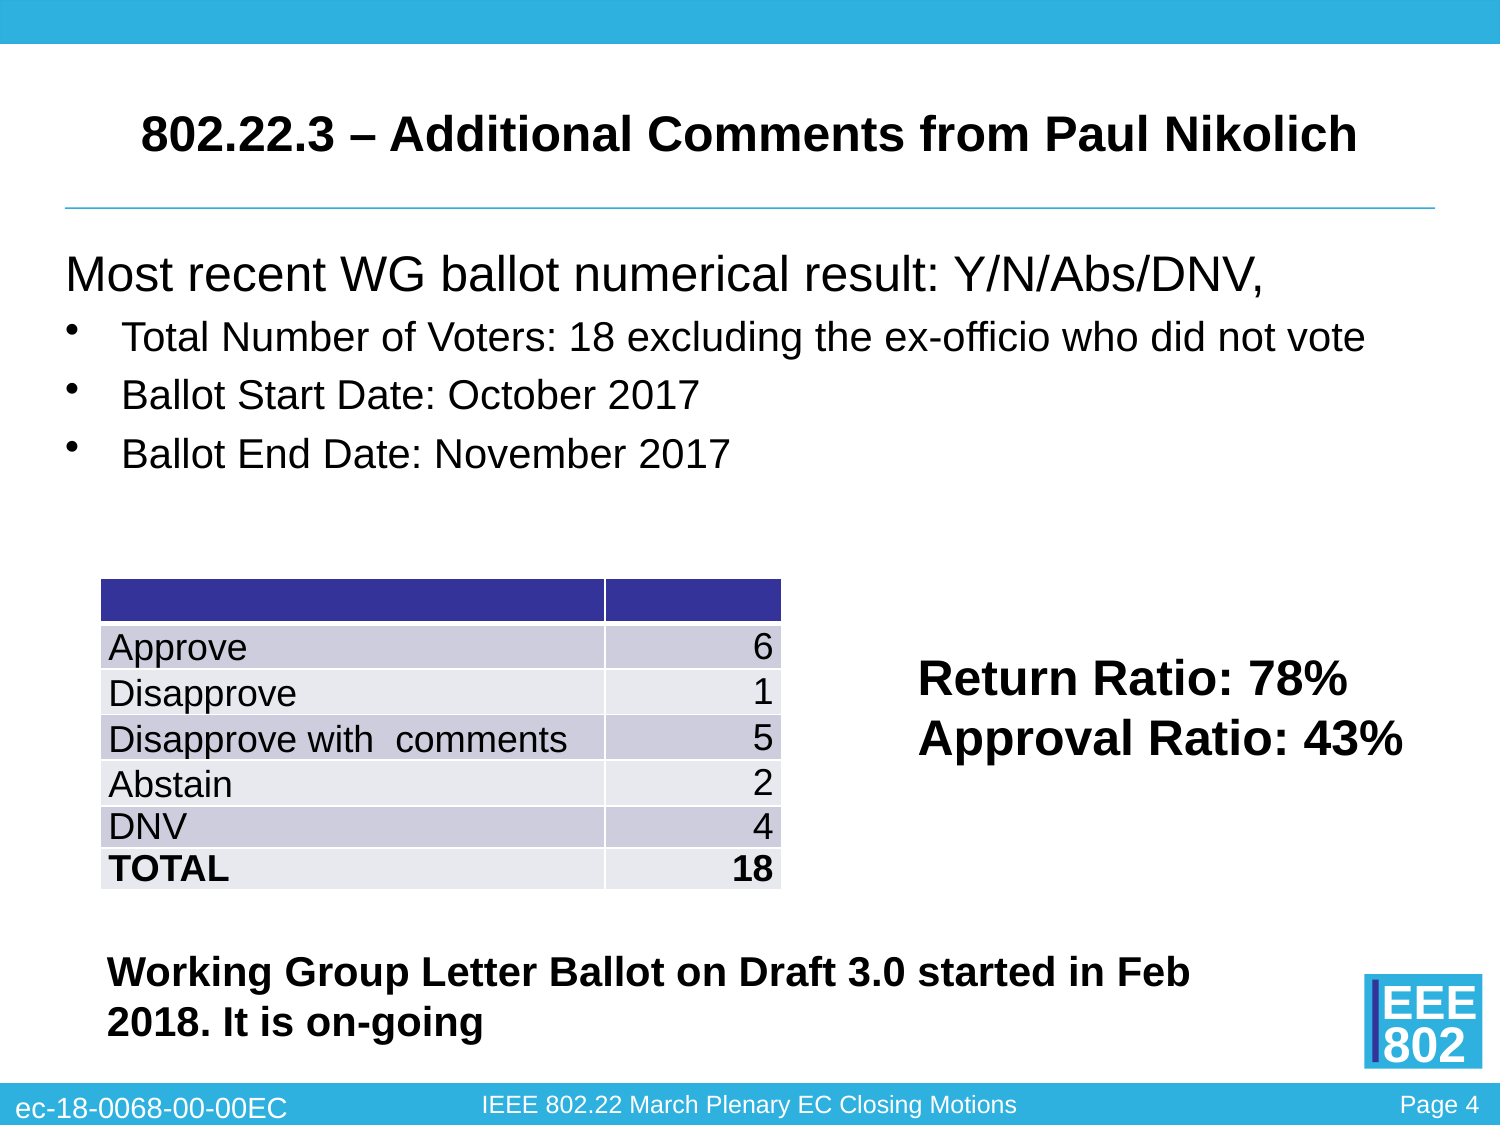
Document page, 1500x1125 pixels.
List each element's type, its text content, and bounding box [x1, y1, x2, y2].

list Most recent WG ballot numerical result: Y/N/Abs/DNV, Total Number of Voters: 18 excluding the ex-officio who did not vote Ballot Start Date: October 2017 Ballot End Date: November 2017 [50, 233, 1388, 740]
table_cell 5 [606, 715, 781, 759]
table_cell Abstain [101, 761, 604, 805]
table_header [606, 579, 781, 621]
table_cell 6 [606, 626, 781, 668]
table_cell 18 [606, 849, 781, 889]
table_cell Disapprove [101, 670, 604, 714]
table_cell 2 [606, 761, 781, 805]
table_header [101, 579, 604, 621]
text_box Working Group Letter Ballot on Draft 3.0 started in Feb 2018. It is on-going [92, 937, 1213, 1053]
title 802.22.3 – Additional Comments from Paul Nikolich [75, 66, 1425, 197]
table_cell TOTAL [101, 849, 604, 889]
table_cell 1 [606, 670, 781, 714]
text_box Return Ratio: 78% Approval Ratio: 43% [903, 638, 1421, 773]
table_cell Disapprove with comments [101, 715, 604, 759]
table_cell 4 [606, 807, 781, 847]
table_cell DNV [101, 807, 604, 847]
table_cell Approve [101, 626, 604, 668]
